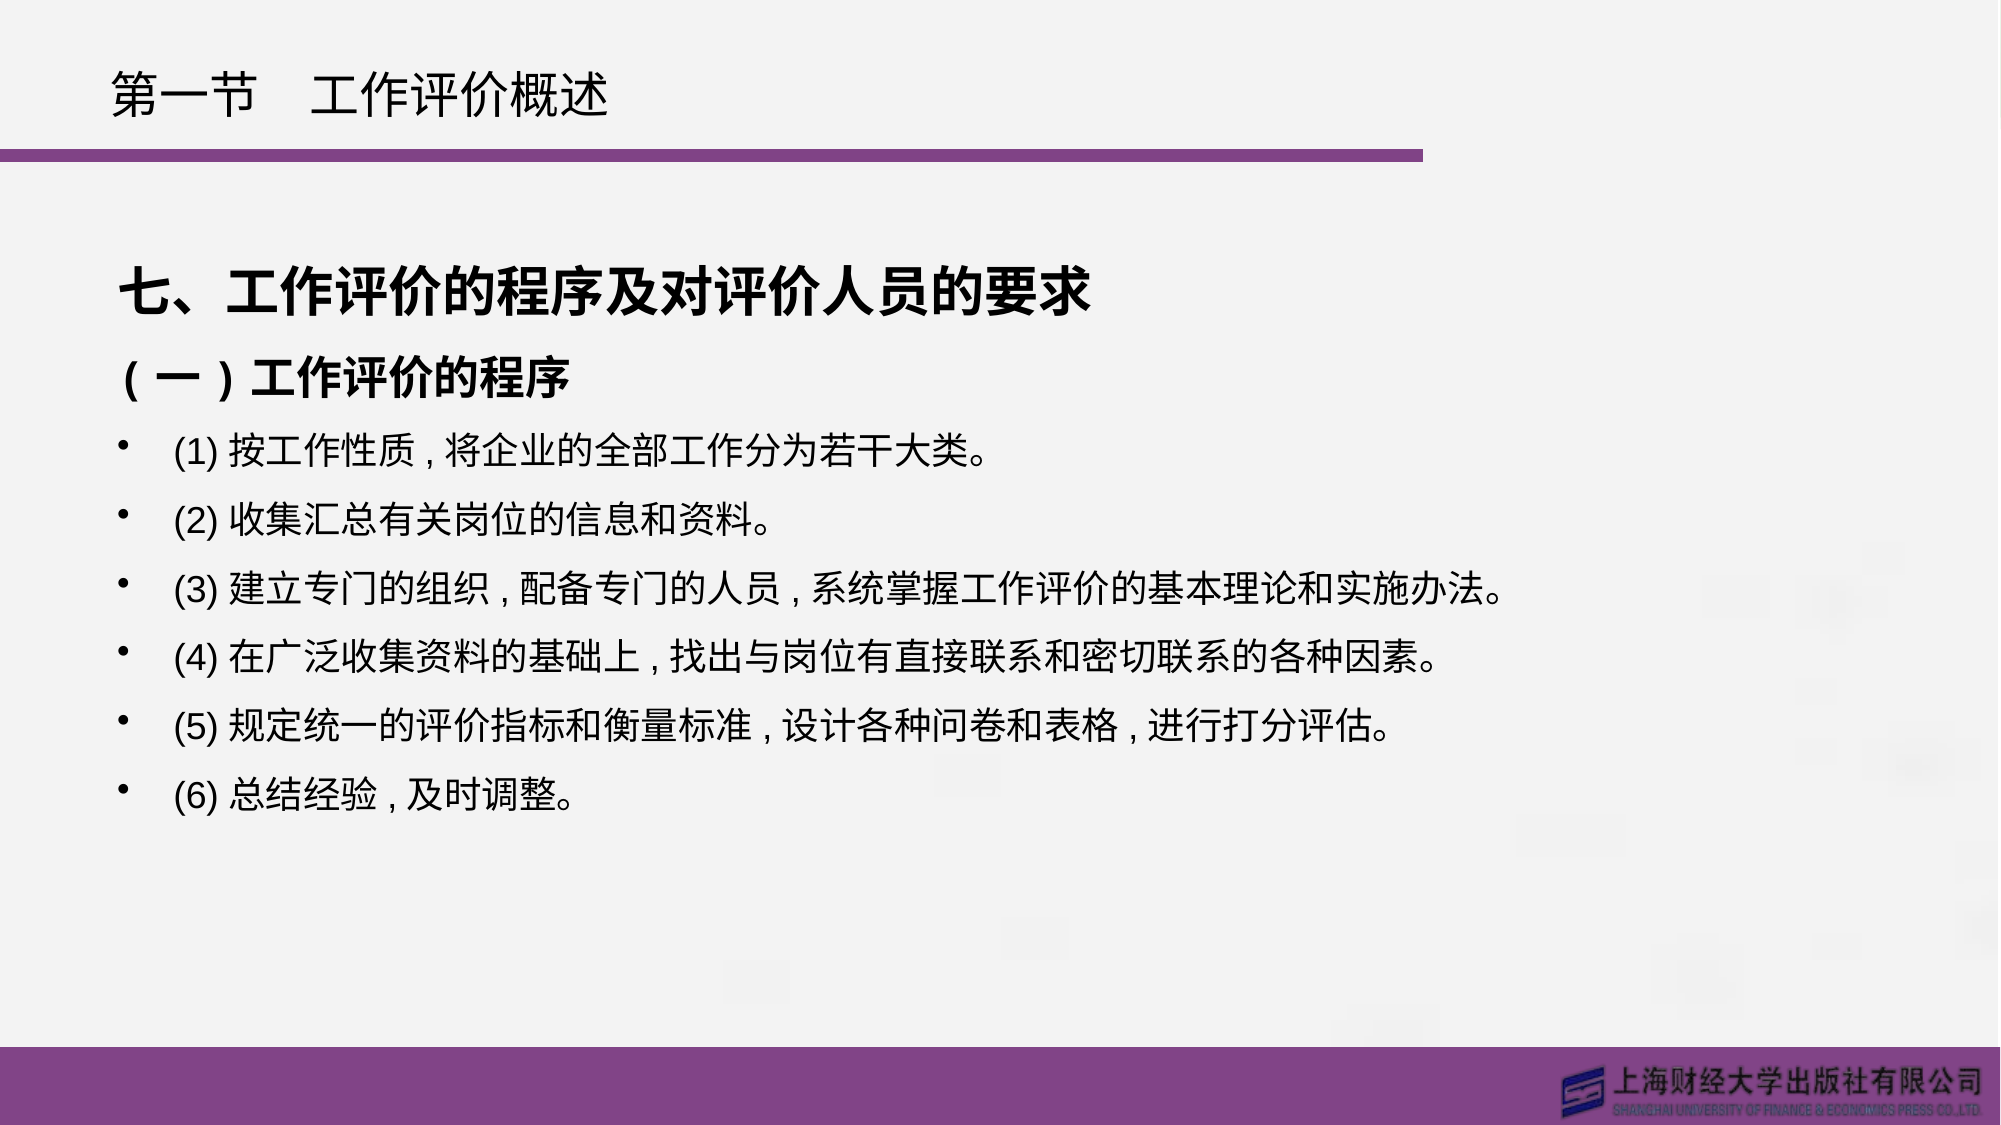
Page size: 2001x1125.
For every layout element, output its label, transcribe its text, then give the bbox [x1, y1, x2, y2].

title 第一节 工作评价概述 [94, 42, 1451, 146]
picture [0, 0, 2001, 1125]
list 七、工作评价的程序及对评价人员的要求 (一)工作评价的程序 (1)按工作性质,将企业的全部工作分为若干大类。 (2)收集汇总有关岗位的信息和资料。 (3)建立专门的组织,配备专门的人员,系统掌握工作评价的基本理论和实施办法。 (4)在广泛收集资料的基础上,找出与岗位有直接联系和密切联系的各种因素。 (5)规定统一的评价指标和衡量标准,设计各种问卷和表格,进行打分评估。 (6)总结经验,及时调整。 [102, 233, 1898, 1032]
